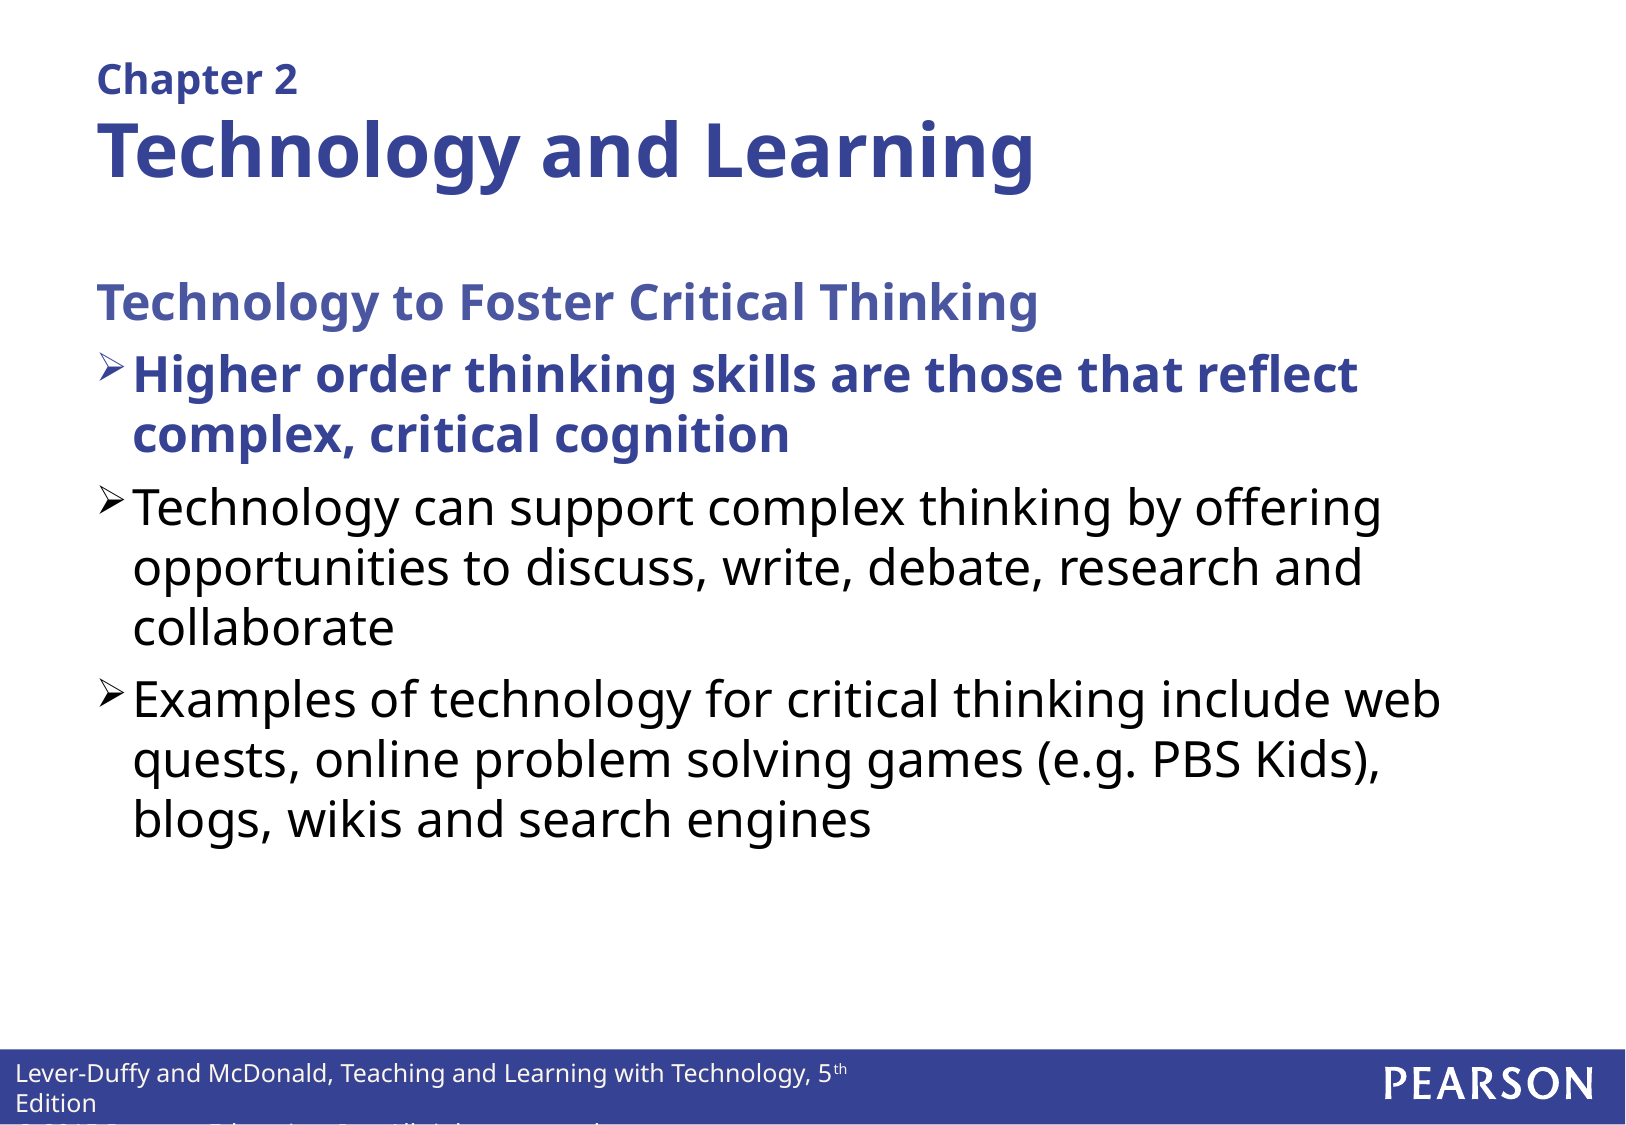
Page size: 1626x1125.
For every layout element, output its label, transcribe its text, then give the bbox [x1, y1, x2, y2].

title Chapter 2 Technology and Learning [81, 45, 1544, 233]
list Technology to Foster Critical Thinking Higher order thinking skills are those that reflect complex, critical cognition Technology can support complex thinking by offering opportunities to discuss, write, debate, research and collaborate Examples of technology for critical thinking include web quests, online problem solving games (e.g. PBS Kids), blogs, wikis and search engines [81, 262, 1544, 1005]
